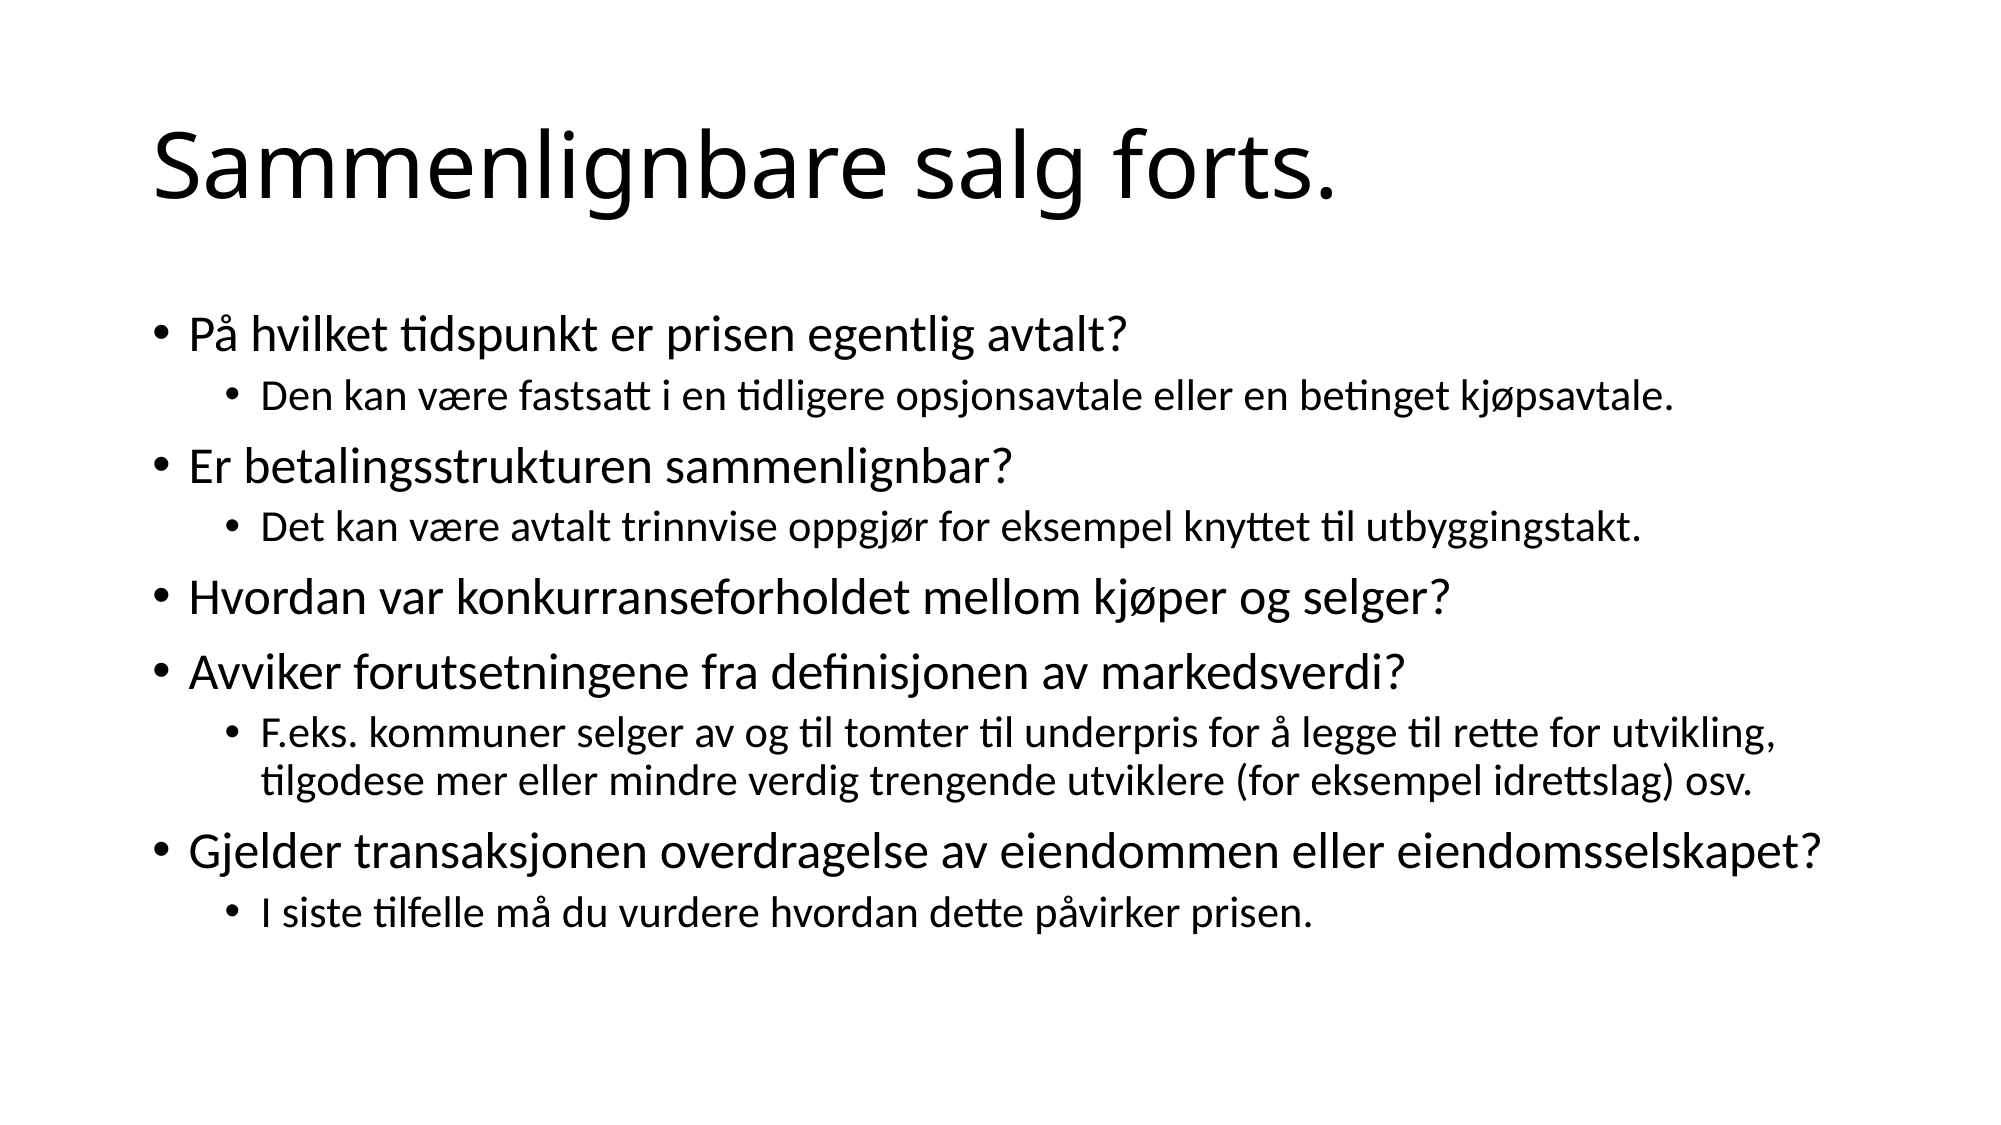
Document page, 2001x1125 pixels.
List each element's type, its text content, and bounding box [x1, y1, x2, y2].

title Sammenlignbare salg forts. [137, 59, 1863, 278]
list På hvilket tidspunkt er prisen egentlig avtalt? Den kan være fastsatt i en tidligere opsjonsavtale eller en betinget kjøpsavtale. Er betalingsstrukturen sammenlignbar? Det kan være avtalt trinnvise oppgjør for eksempel knyttet til utbyggingstakt. Hvordan var konkurranseforholdet mellom kjøper og selger? Avviker forutsetningene fra definisjonen av markedsverdi? F.eks. kommuner selger av og til tomter til underpris for å legge til rette for utvikling, tilgodese mer eller mindre verdig trengende utviklere (for eksempel idrettslag) osv. Gjelder transaksjonen overdragelse av eiendommen eller eiendomsselskapet? I siste tilfelle må du vurdere hvordan dette påvirker prisen. [137, 299, 1863, 1014]
